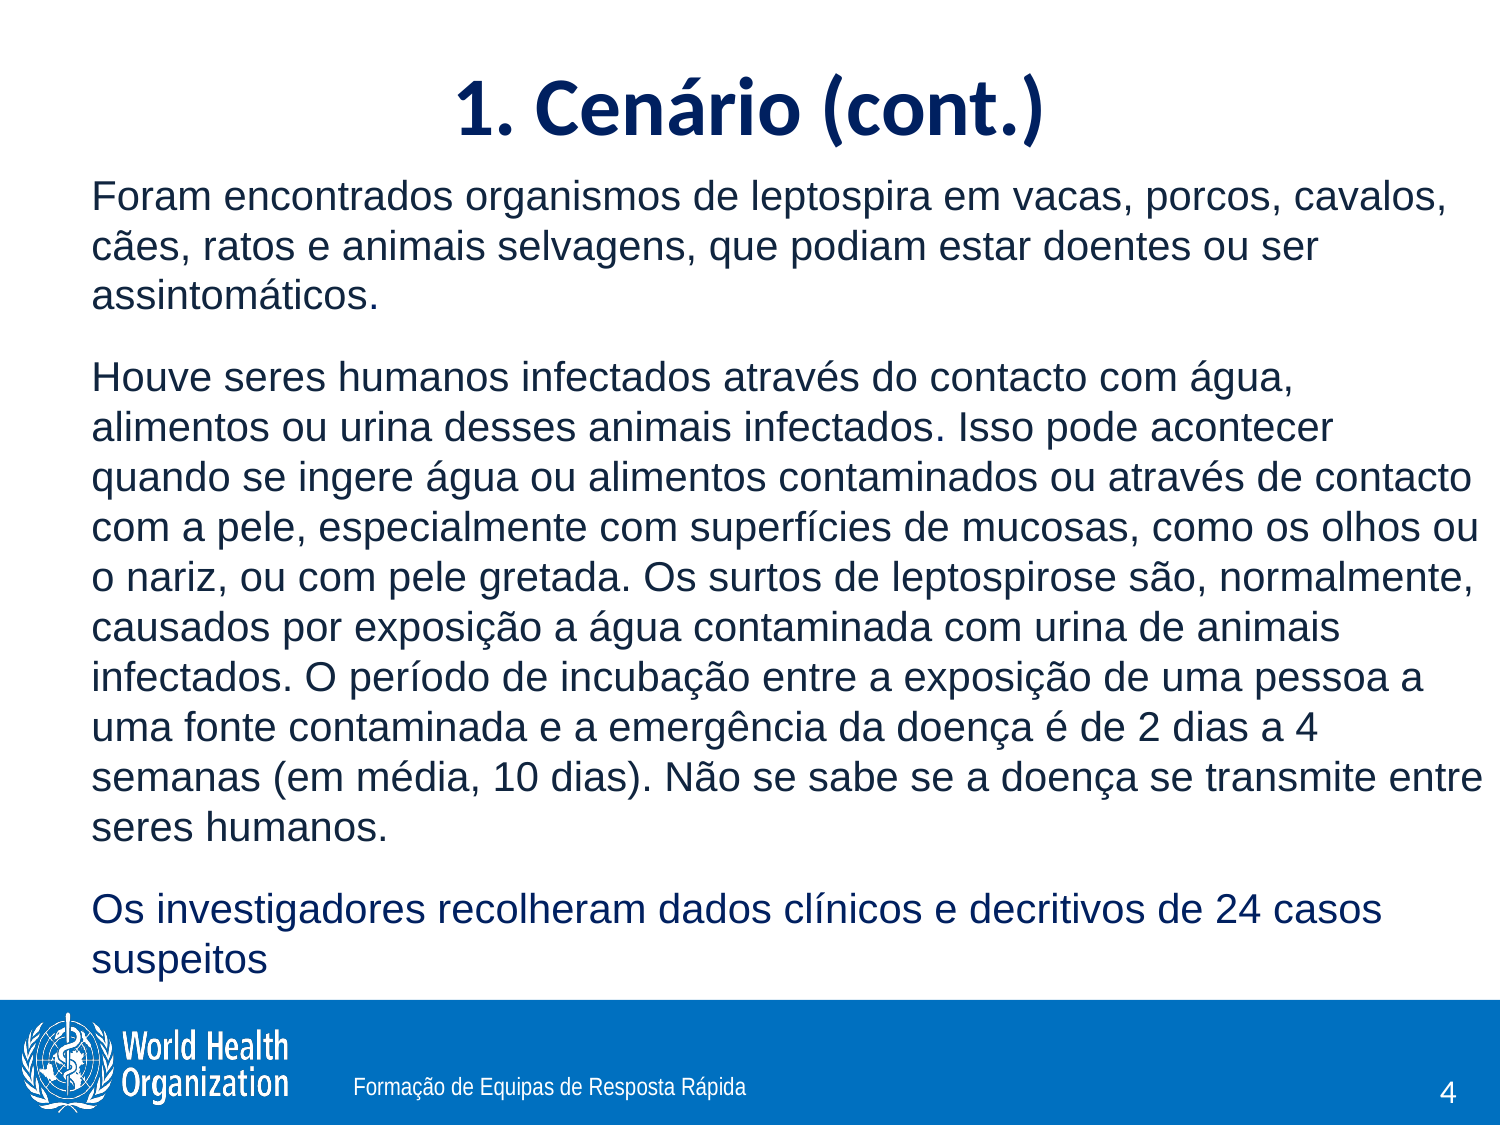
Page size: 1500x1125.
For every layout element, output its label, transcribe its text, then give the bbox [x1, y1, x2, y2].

picture [21, 1012, 288, 1113]
list Foram encontrados organismos de leptospira em vacas, porcos, cavalos, cães, ratos e animais selvagens, que podiam estar doentes ou ser assintomáticos. Houve seres humanos infectados através do contacto com água, alimentos ou urina desses animais infectados. Isso pode acontecer quando se ingere água ou alimentos contaminados ou através de contacto com a pele, especialmente com superfícies de mucosas, como os olhos ou o nariz, ou com pele gretada. Os surtos de leptospirose são, normalmente, causados por exposição a água contaminada com urina de animais infectados. O período de incubação entre a exposição de uma pessoa a uma fonte contaminada e a emergência da doença é de 2 dias a 4 semanas (em média, 10 dias). Não se sabe se a doença se transmite entre seres humanos. Os investigadores recolheram dados clínicos e decritivos de 24 casos suspeitos [76, 160, 1500, 976]
title 1. Cenário (cont.) [75, 45, 1425, 149]
